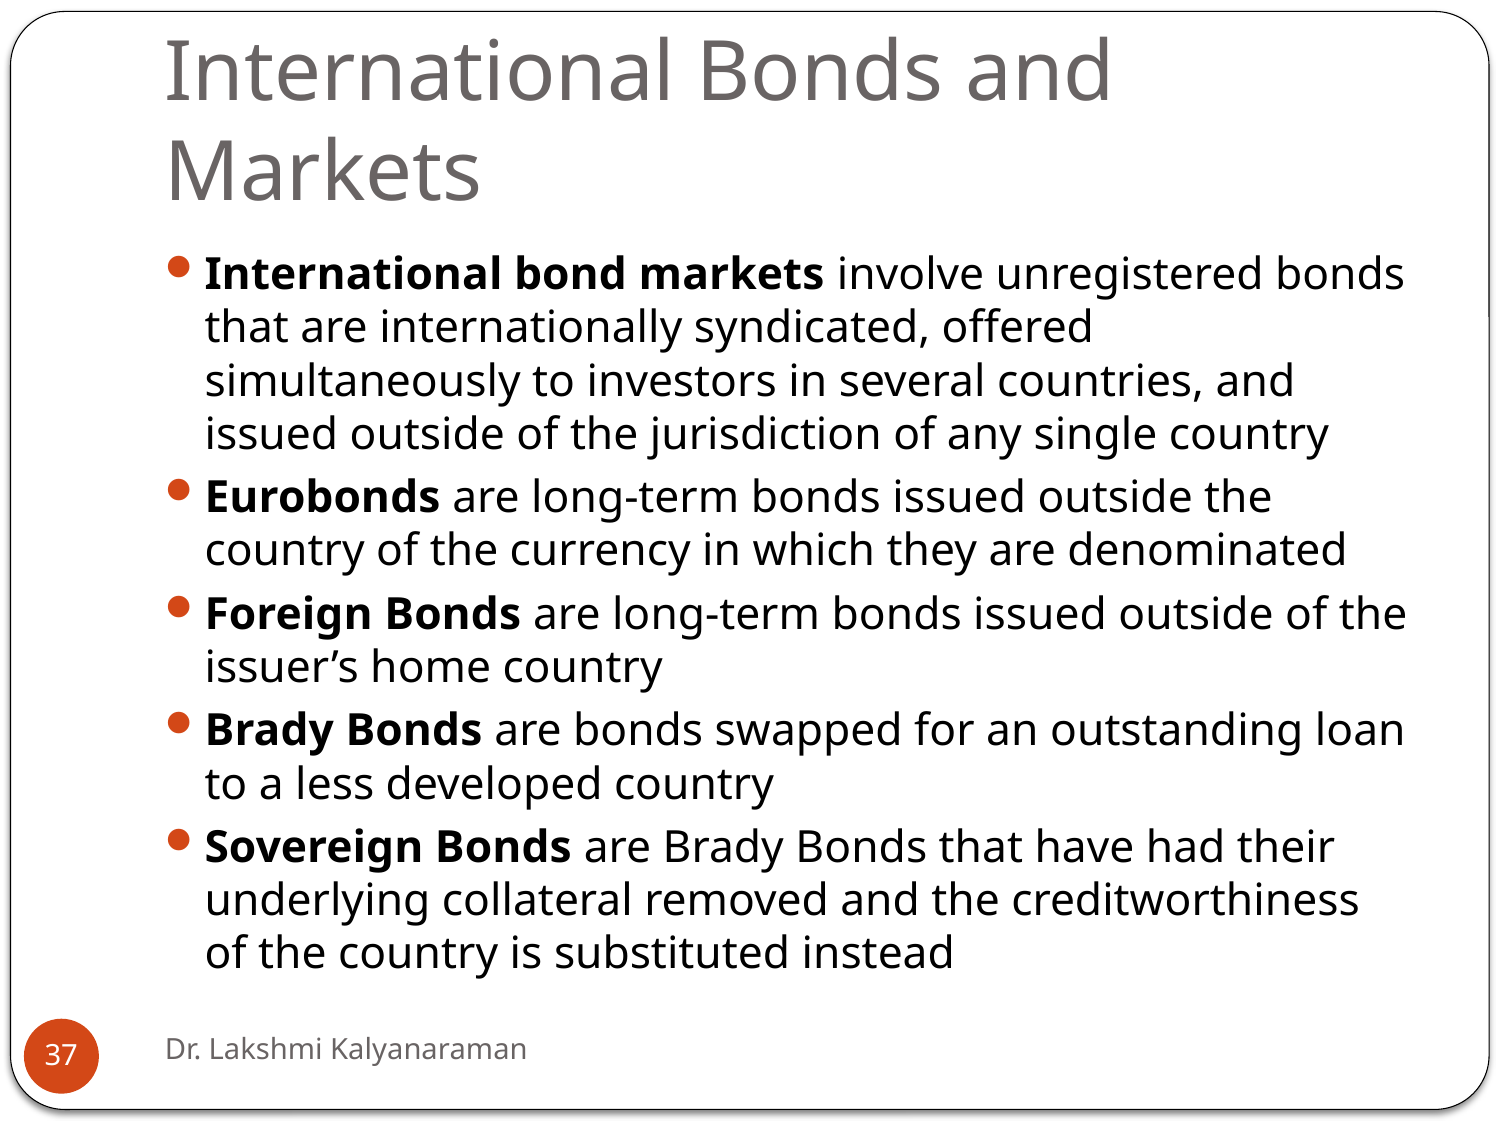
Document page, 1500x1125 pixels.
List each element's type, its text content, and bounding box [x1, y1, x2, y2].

footer Dr. Lakshmi Kalyanaraman [150, 1012, 800, 1088]
title International Bonds and Markets [150, 45, 1425, 233]
list International bond markets involve unregistered bonds that are internationally syndicated, offered simultaneously to investors in several countries, and issued outside of the jurisdiction of any single country Eurobonds are long-term bonds issued outside the country of the currency in which they are denominated Foreign Bonds are long-term bonds issued outside of the issuer’s home country Brady Bonds are bonds swapped for an outstanding loan to a less developed country Sovereign Bonds are Brady Bonds that have had their underlying collateral removed and the creditworthiness of the country is substituted instead [150, 237, 1425, 988]
slide_number 37 [23, 1018, 99, 1094]
